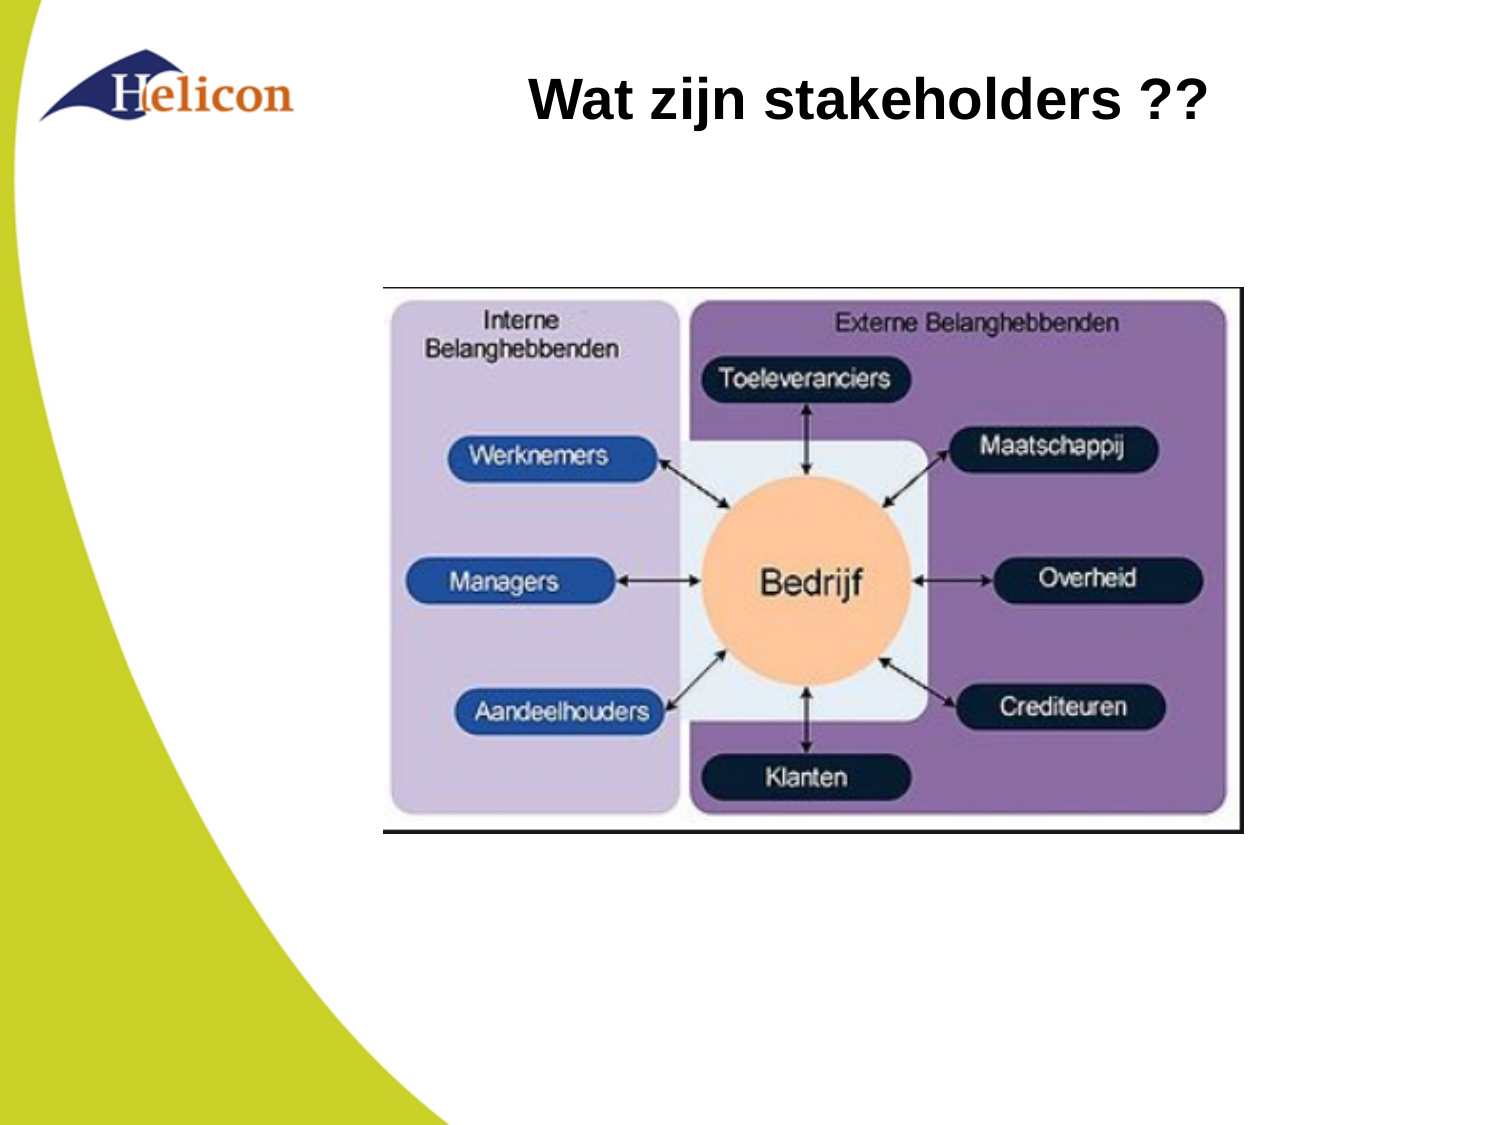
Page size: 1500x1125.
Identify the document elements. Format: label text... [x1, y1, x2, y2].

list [383, 287, 1244, 835]
picture [0, 0, 1500, 1125]
title Wat zijn stakeholders ?? [324, 42, 1415, 149]
